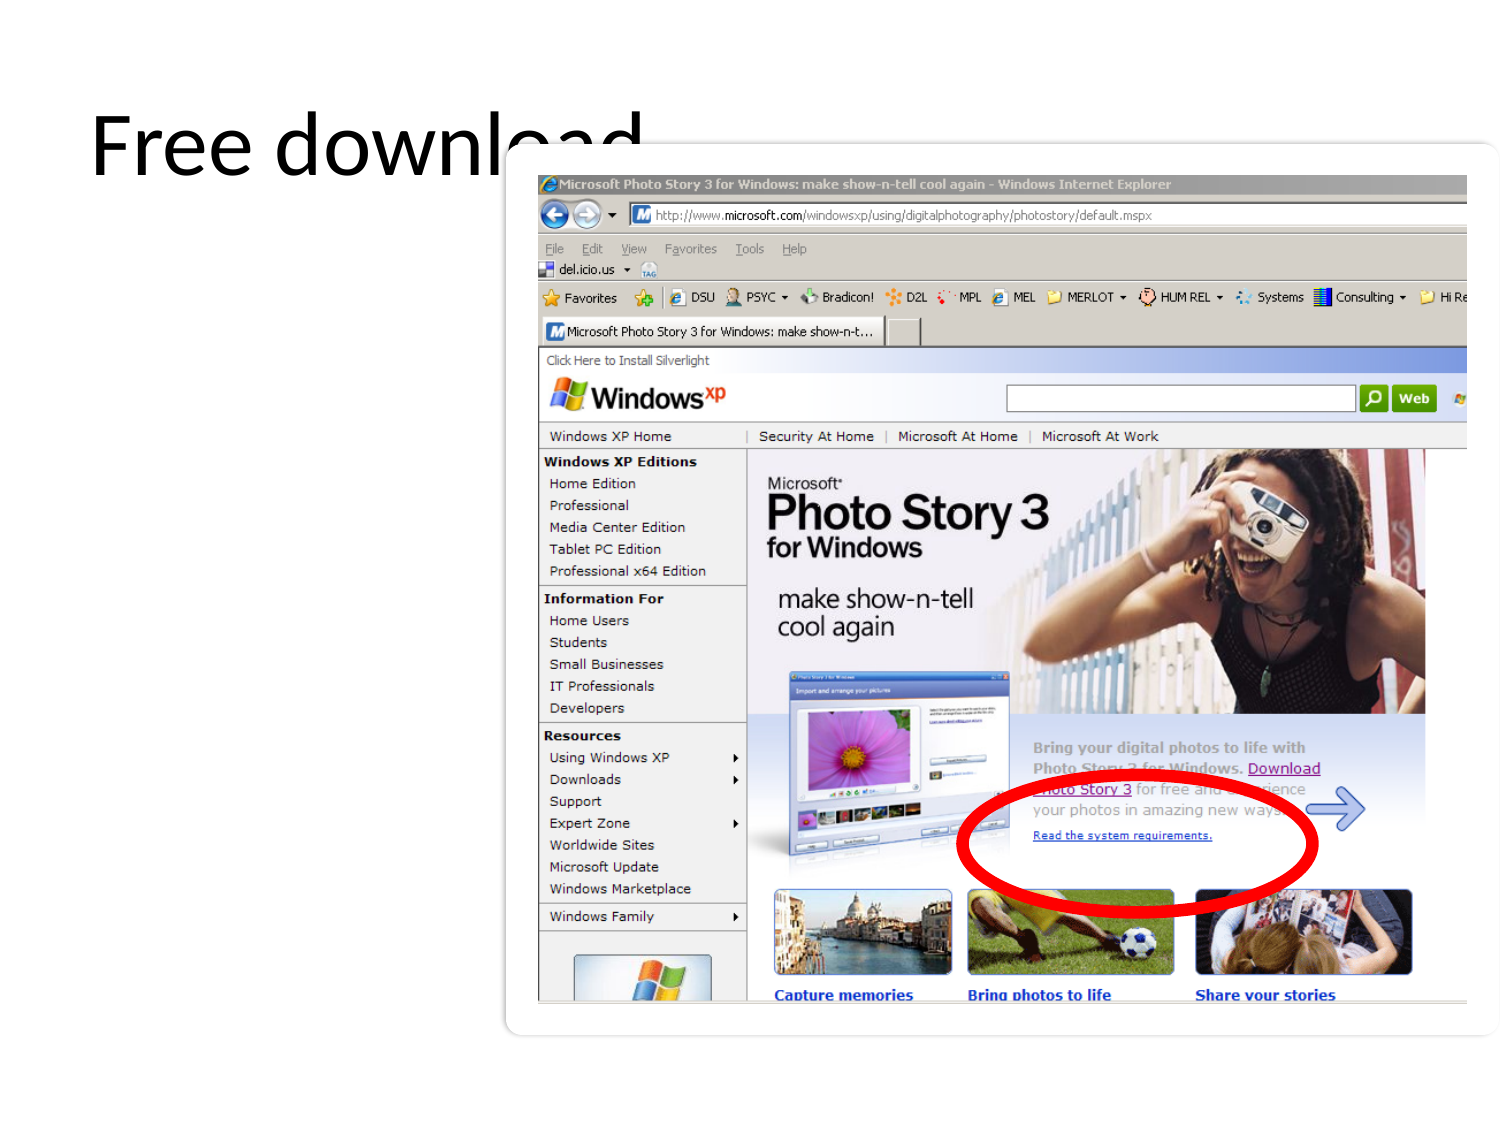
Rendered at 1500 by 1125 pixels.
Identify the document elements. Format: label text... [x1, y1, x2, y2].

picture [537, 174, 1468, 1004]
title Free download [75, 45, 1425, 233]
